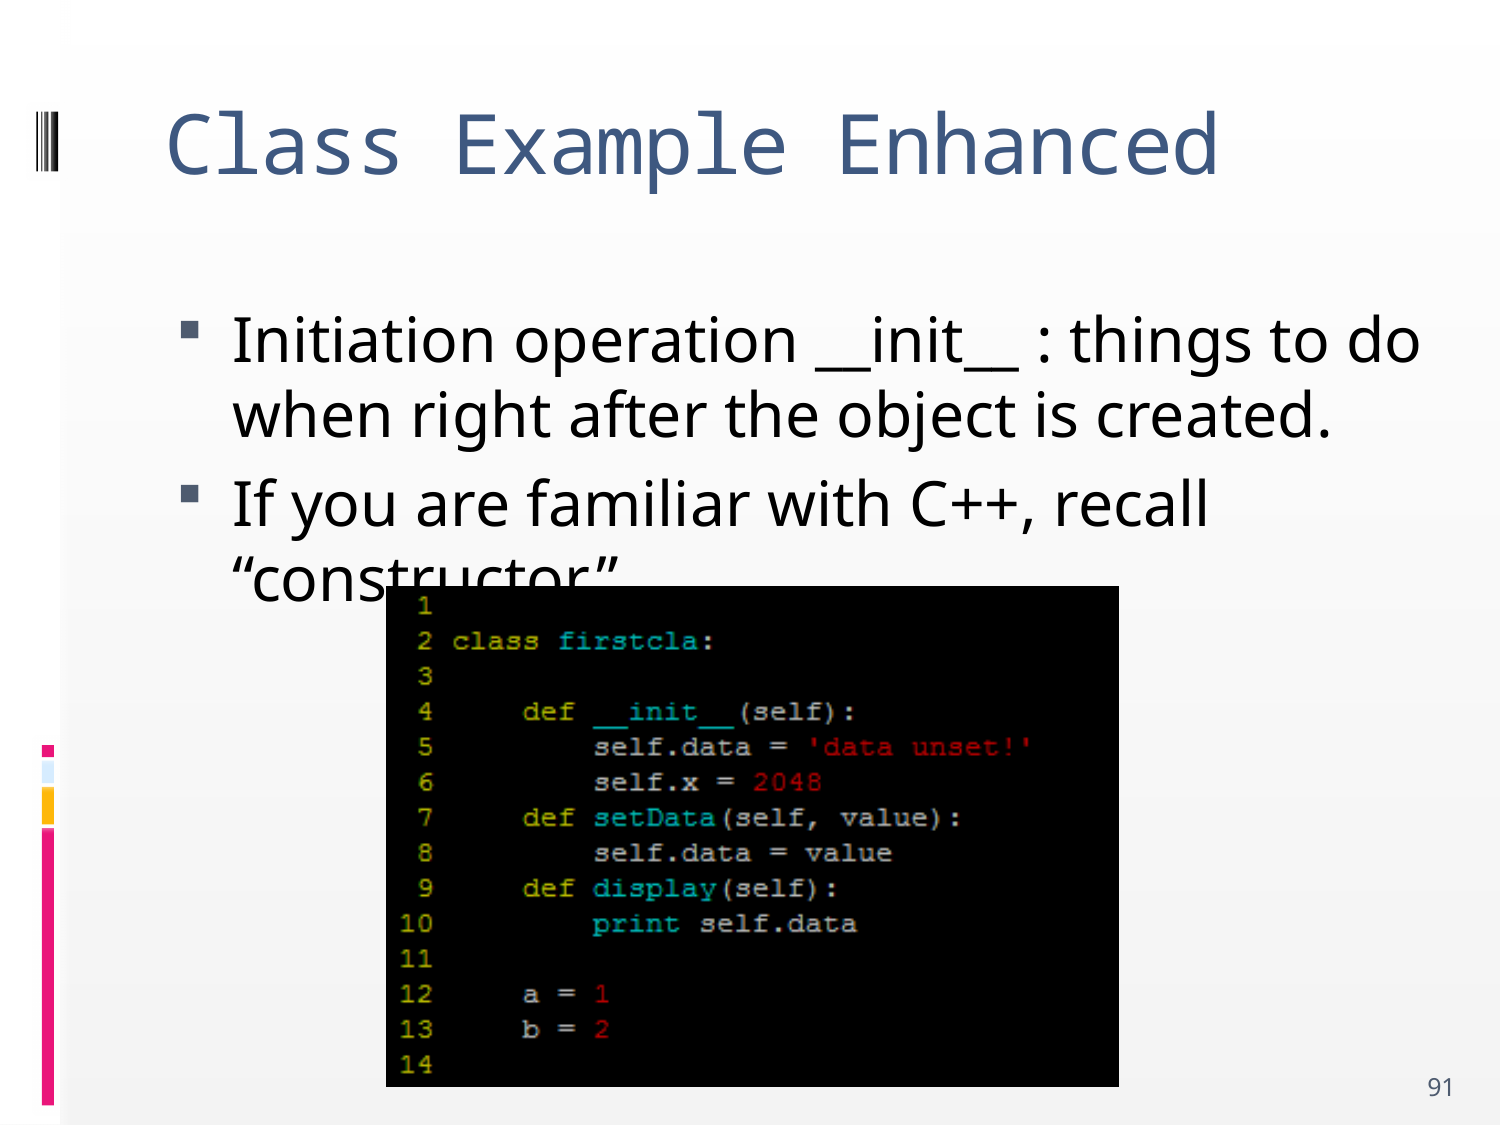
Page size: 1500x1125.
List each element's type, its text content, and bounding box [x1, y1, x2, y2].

slide_number 91 [1412, 1052, 1488, 1113]
picture [386, 585, 1120, 1088]
list Initiation operation __init__ : things to do when right after the object is created. If you are familiar with C++, recall “constructor.” [150, 292, 1459, 1043]
title Class Example Enhanced [150, 83, 1425, 234]
